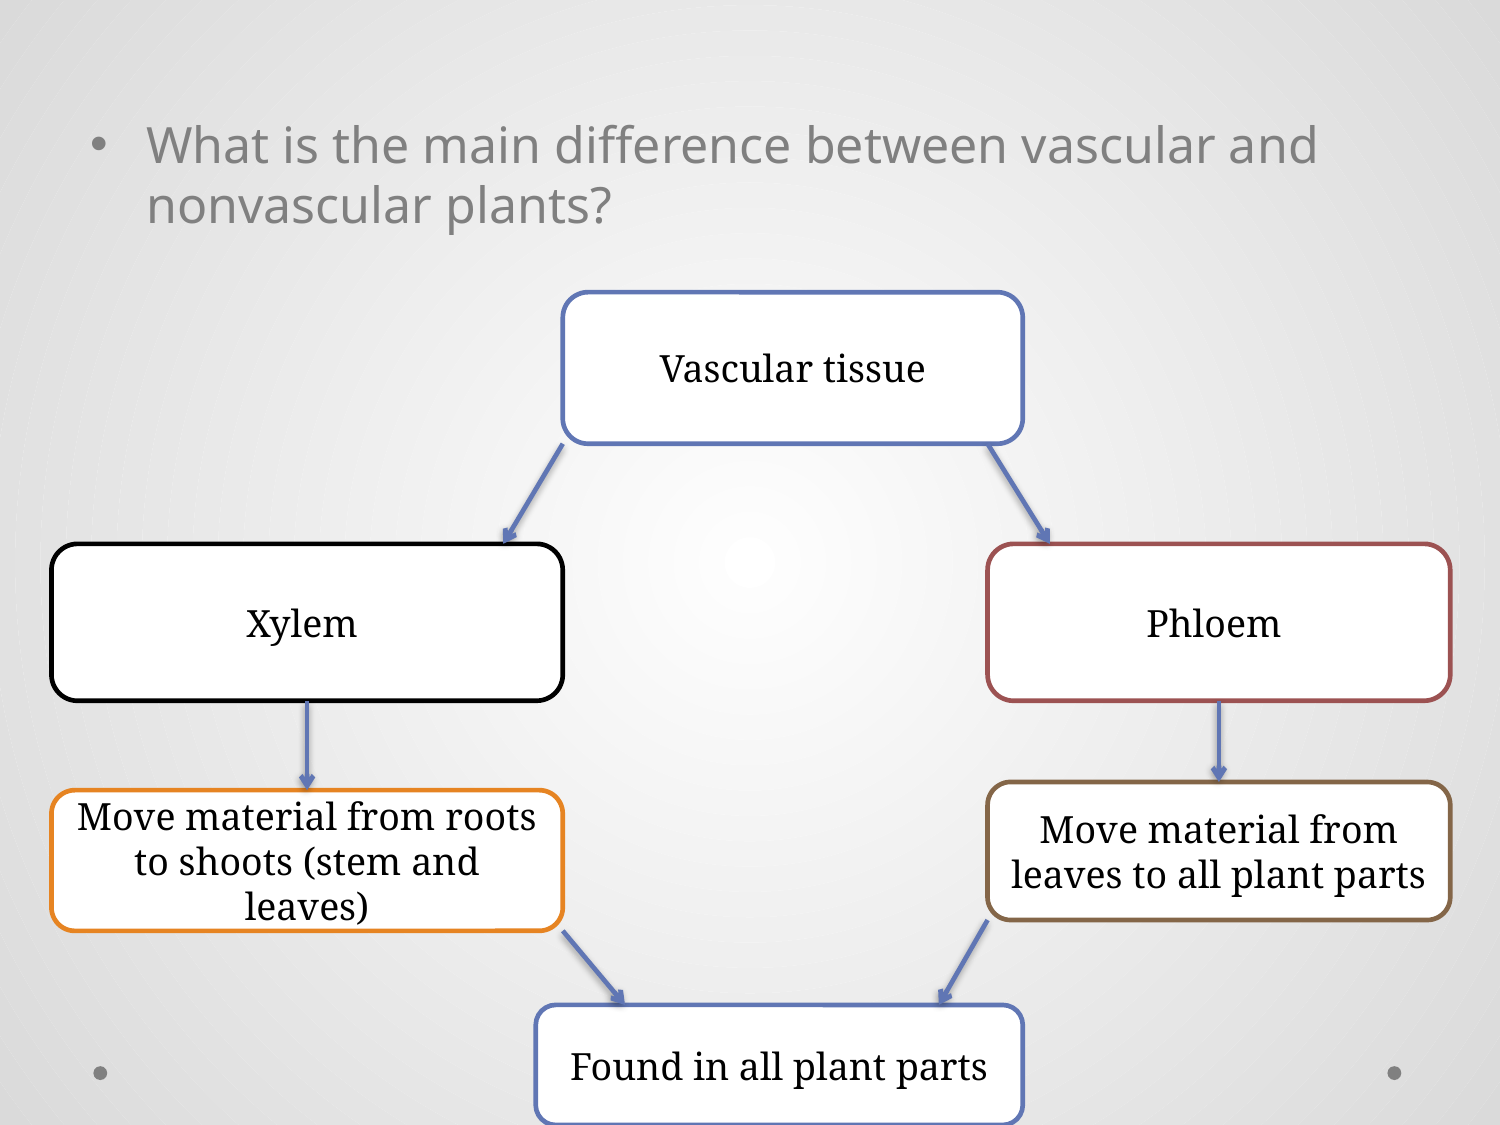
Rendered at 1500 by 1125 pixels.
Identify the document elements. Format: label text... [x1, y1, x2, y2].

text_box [938, 919, 988, 1006]
text_box Found in all plant parts [533, 1002, 1026, 1125]
text_box Move material from roots to shoots (stem and leaves) [49, 787, 566, 934]
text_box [987, 443, 1050, 545]
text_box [562, 930, 626, 1006]
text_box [502, 443, 563, 545]
text_box Phloem [985, 541, 1453, 704]
text_box Xylem [49, 541, 566, 704]
text_box Move material from leaves to all plant parts [985, 779, 1453, 923]
list What is the main difference between vascular and nonvascular plants? [75, 105, 1425, 1005]
text_box Vascular tissue [560, 289, 1026, 447]
